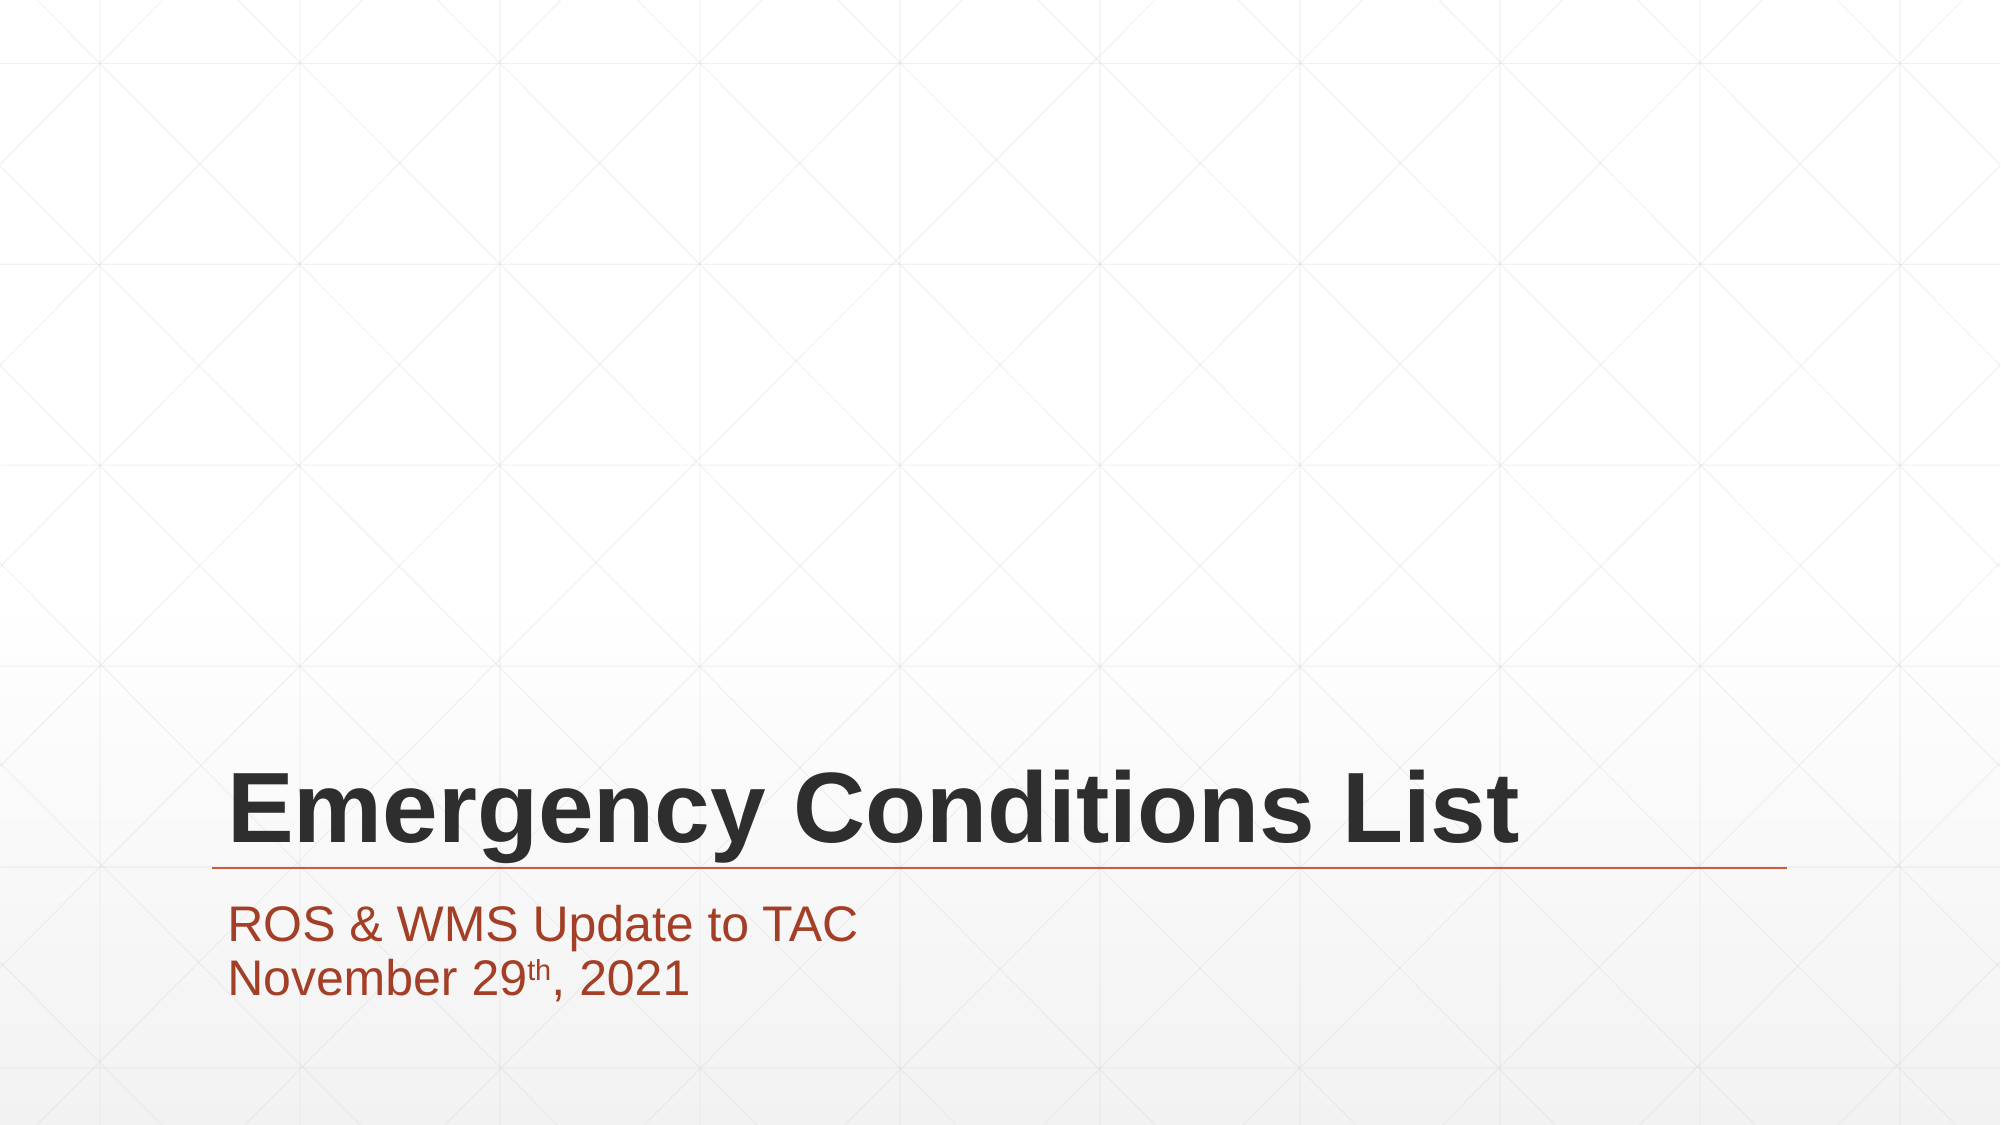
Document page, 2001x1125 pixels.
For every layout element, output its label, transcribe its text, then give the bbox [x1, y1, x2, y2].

subtitle ROS & WMS Update to TAC November 29th, 2021 [212, 891, 1788, 967]
title Emergency Conditions List [212, 313, 1788, 869]
